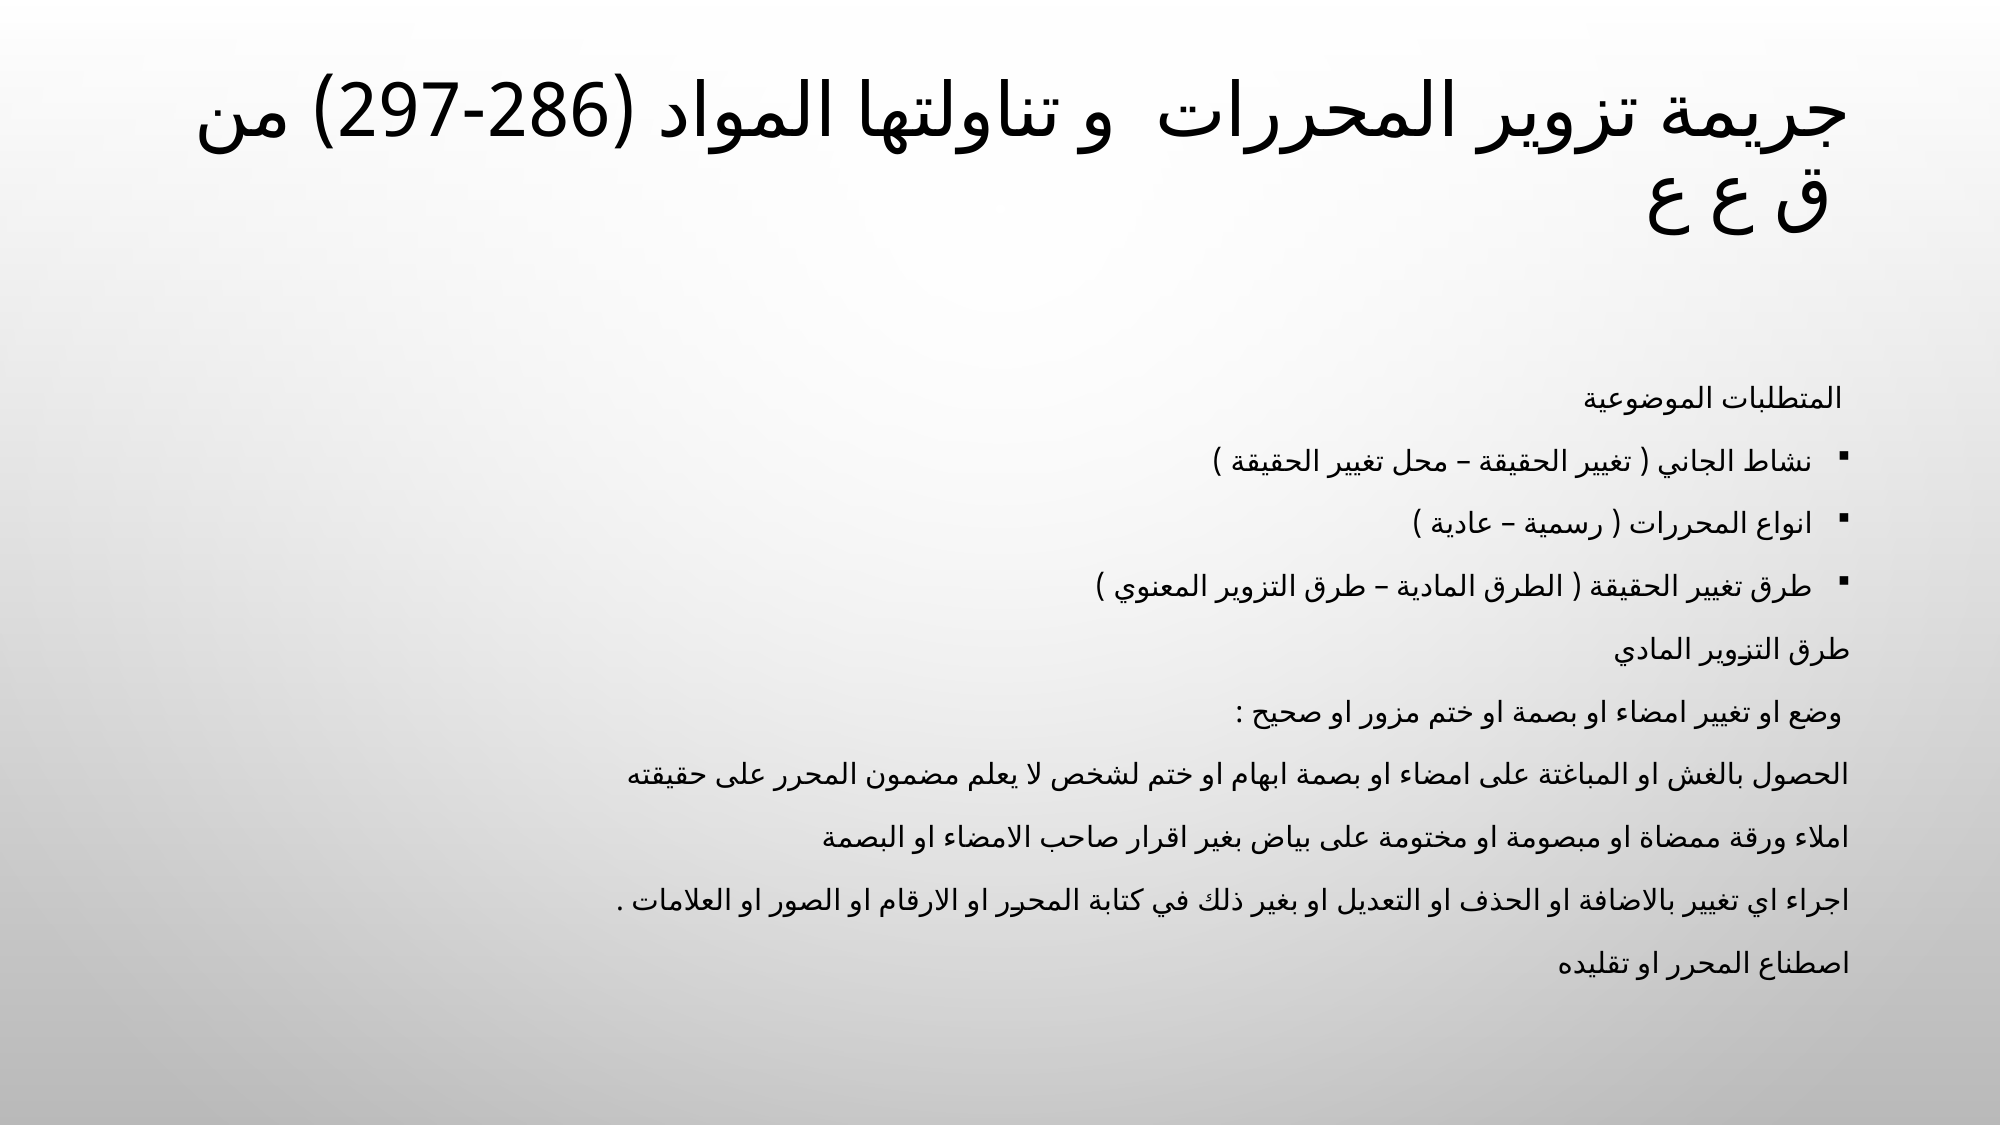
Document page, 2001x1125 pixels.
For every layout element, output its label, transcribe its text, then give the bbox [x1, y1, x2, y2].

title جريمة تزوير المحررات و تناولتها المواد (286-297) من ق ع ع [132, 73, 1868, 233]
list المتطلبات الموضوعية نشاط الجاني ( تغيير الحقيقة – محل تغيير الحقيقة ) انواع المحررات ( رسمية – عادية ) طرق تغيير الحقيقة ( الطرق المادية – طرق التزوير المعنوي ) طرق التزوير المادي وضع او تغيير امضاء او بصمة او ختم مزور او صحيح : الحصول بالغش او المباغتة على امضاء او بصمة ابهام او ختم لشخص لا يعلم مضمون المحرر على حقيقته املاء ورقة ممضاة او مبصومة او مختومة على بياض بغير اقرار صاحب الامضاء او البصمة اجراء اي تغيير بالاضافة او الحذف او التعديل او بغير ذلك في كتابة المحرر او الارقام او الصور او العلامات . اصطناع المحرر او تقليده [134, 364, 1866, 1052]
picture [0, 0, 2000, 1125]
